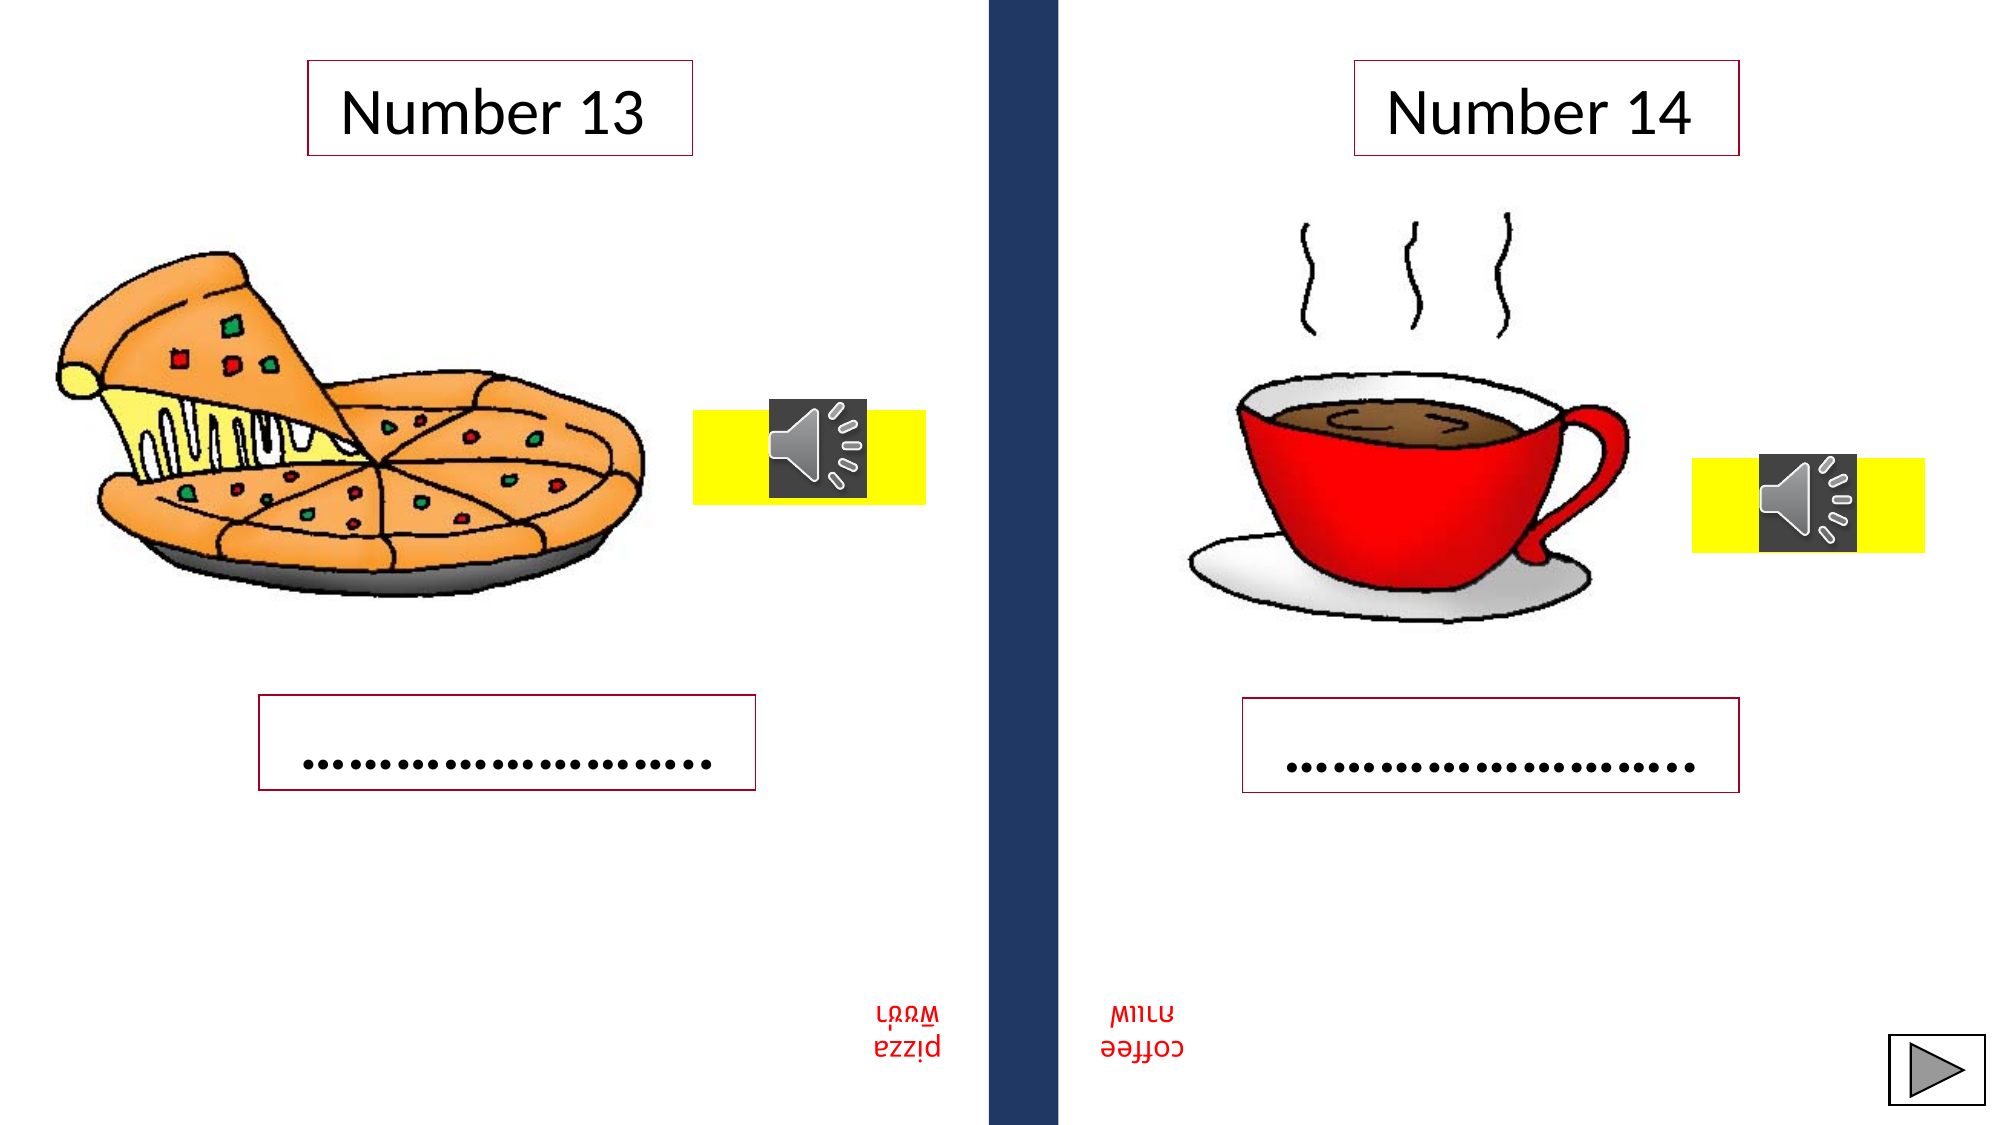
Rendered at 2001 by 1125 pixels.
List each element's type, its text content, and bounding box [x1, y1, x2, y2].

table_header [1692, 458, 1758, 553]
table_header [1859, 458, 1925, 553]
picture [1130, 182, 1686, 678]
picture [13, 233, 673, 618]
text_box coffee กาแฟ [1073, 993, 1212, 1078]
text_box [1888, 1034, 1986, 1106]
text_box Number 14 [1354, 60, 1739, 156]
picture [767, 398, 868, 499]
picture [1758, 452, 1859, 553]
text_box Number 13 [308, 60, 693, 156]
table_header [693, 410, 926, 505]
text_box pizza พิซซ่า [841, 993, 974, 1078]
text_box [988, 0, 1059, 1125]
text_box …………………….. [1242, 697, 1739, 793]
text_box …………………….. [259, 695, 756, 790]
